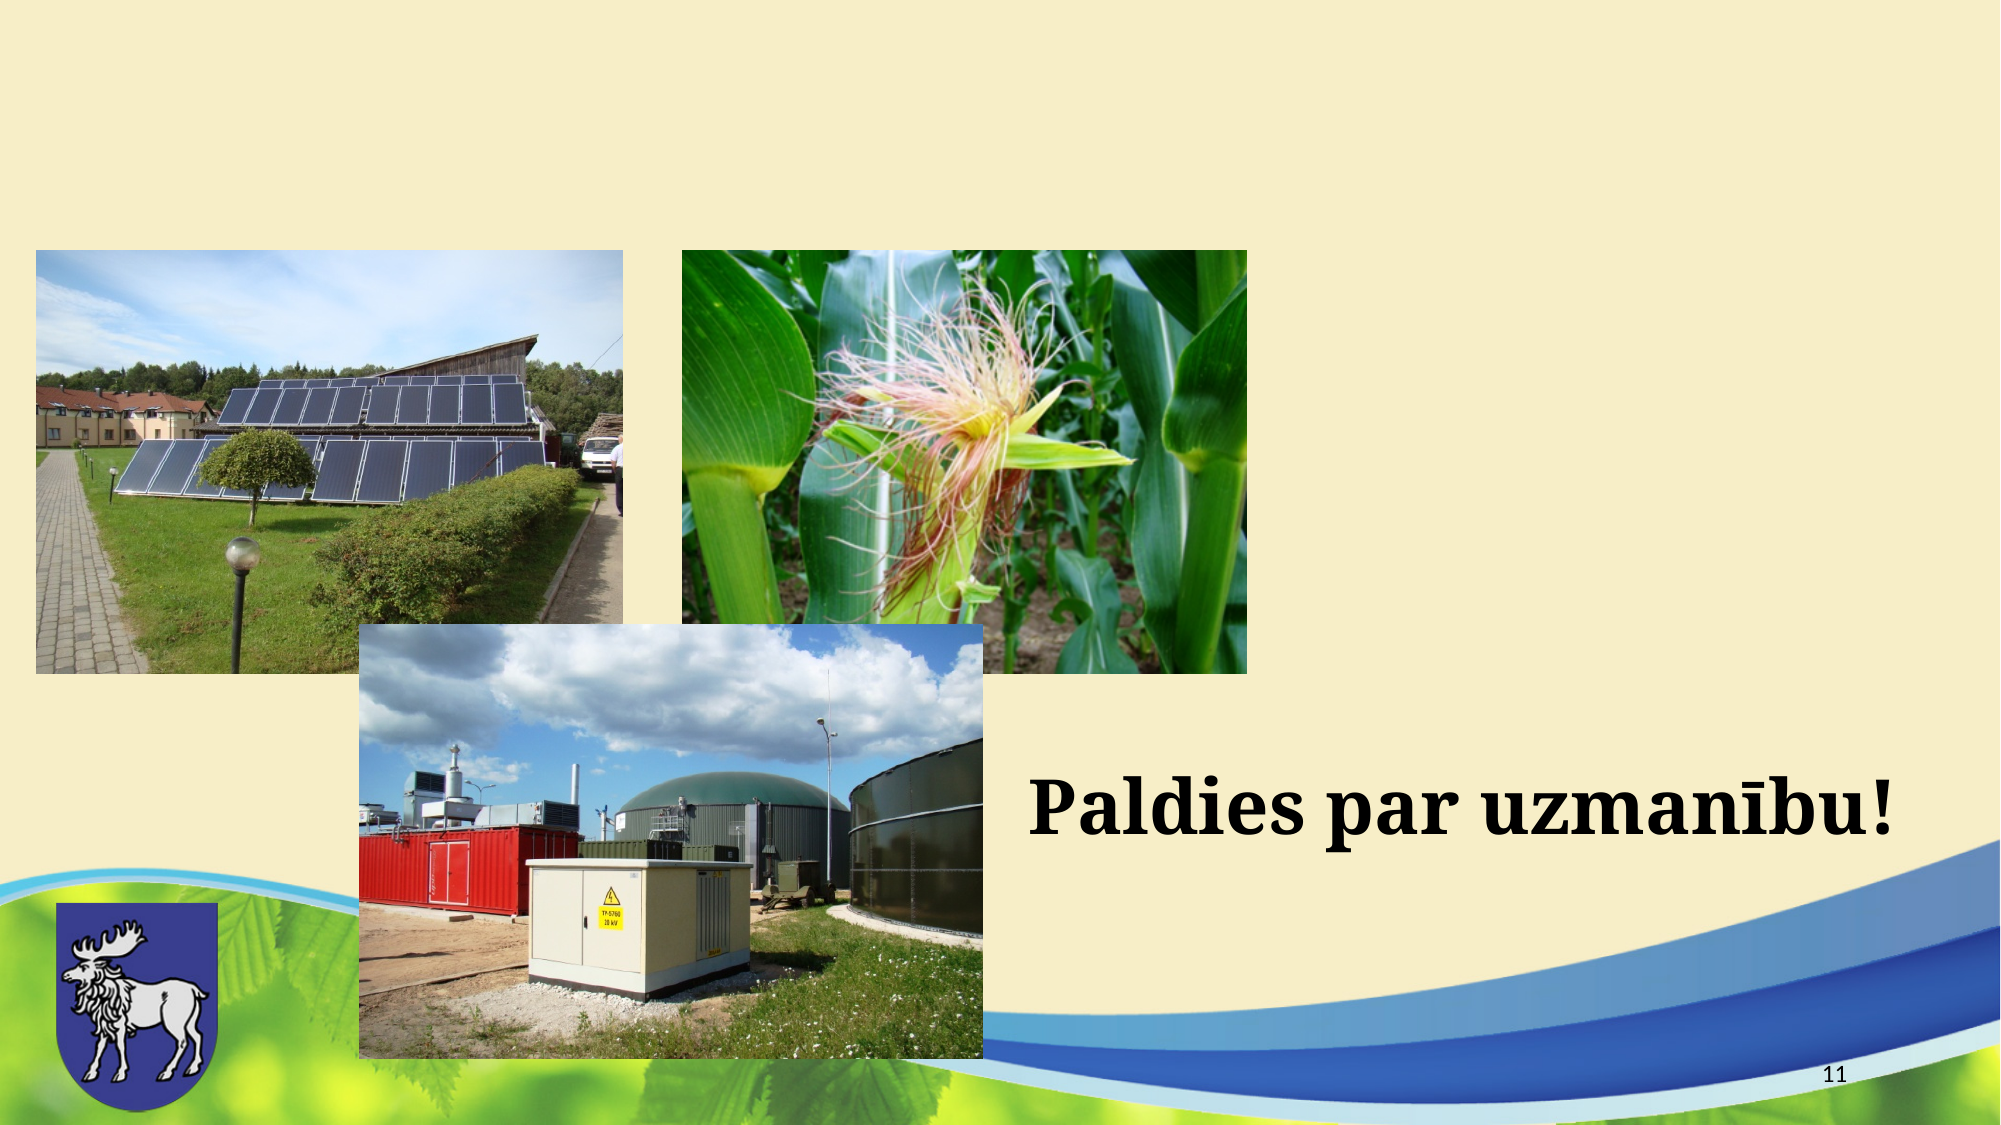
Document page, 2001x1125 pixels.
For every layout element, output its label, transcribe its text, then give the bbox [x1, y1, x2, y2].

title [137, 59, 1863, 278]
text_box Paldies par uzmanību! [1002, 733, 1925, 886]
picture [0, 0, 2001, 1125]
slide_number 11 [1412, 1042, 1863, 1103]
